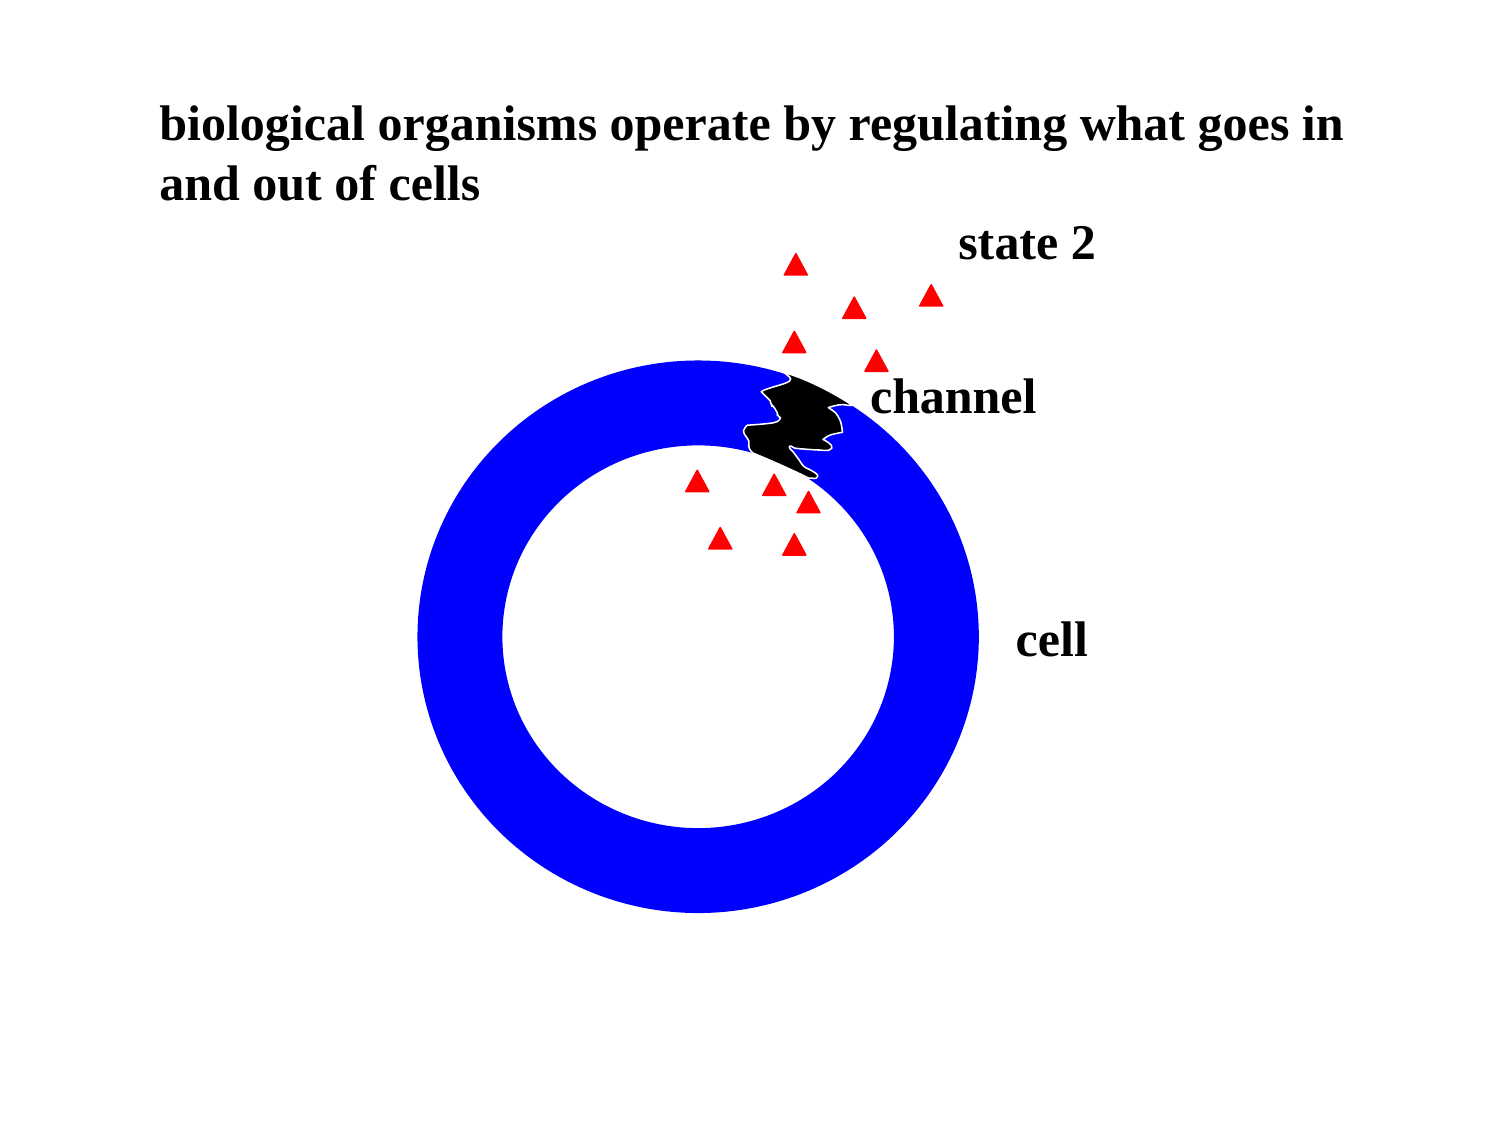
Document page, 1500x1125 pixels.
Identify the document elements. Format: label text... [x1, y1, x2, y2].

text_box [685, 253, 943, 556]
text_box biological organisms operate by regulating what goes in and out of cells [144, 82, 1366, 218]
text_box state 2 [943, 202, 1112, 277]
text_box [459, 403, 937, 871]
text_box cell [1000, 598, 1104, 674]
text_box channel [948, 356, 1052, 432]
